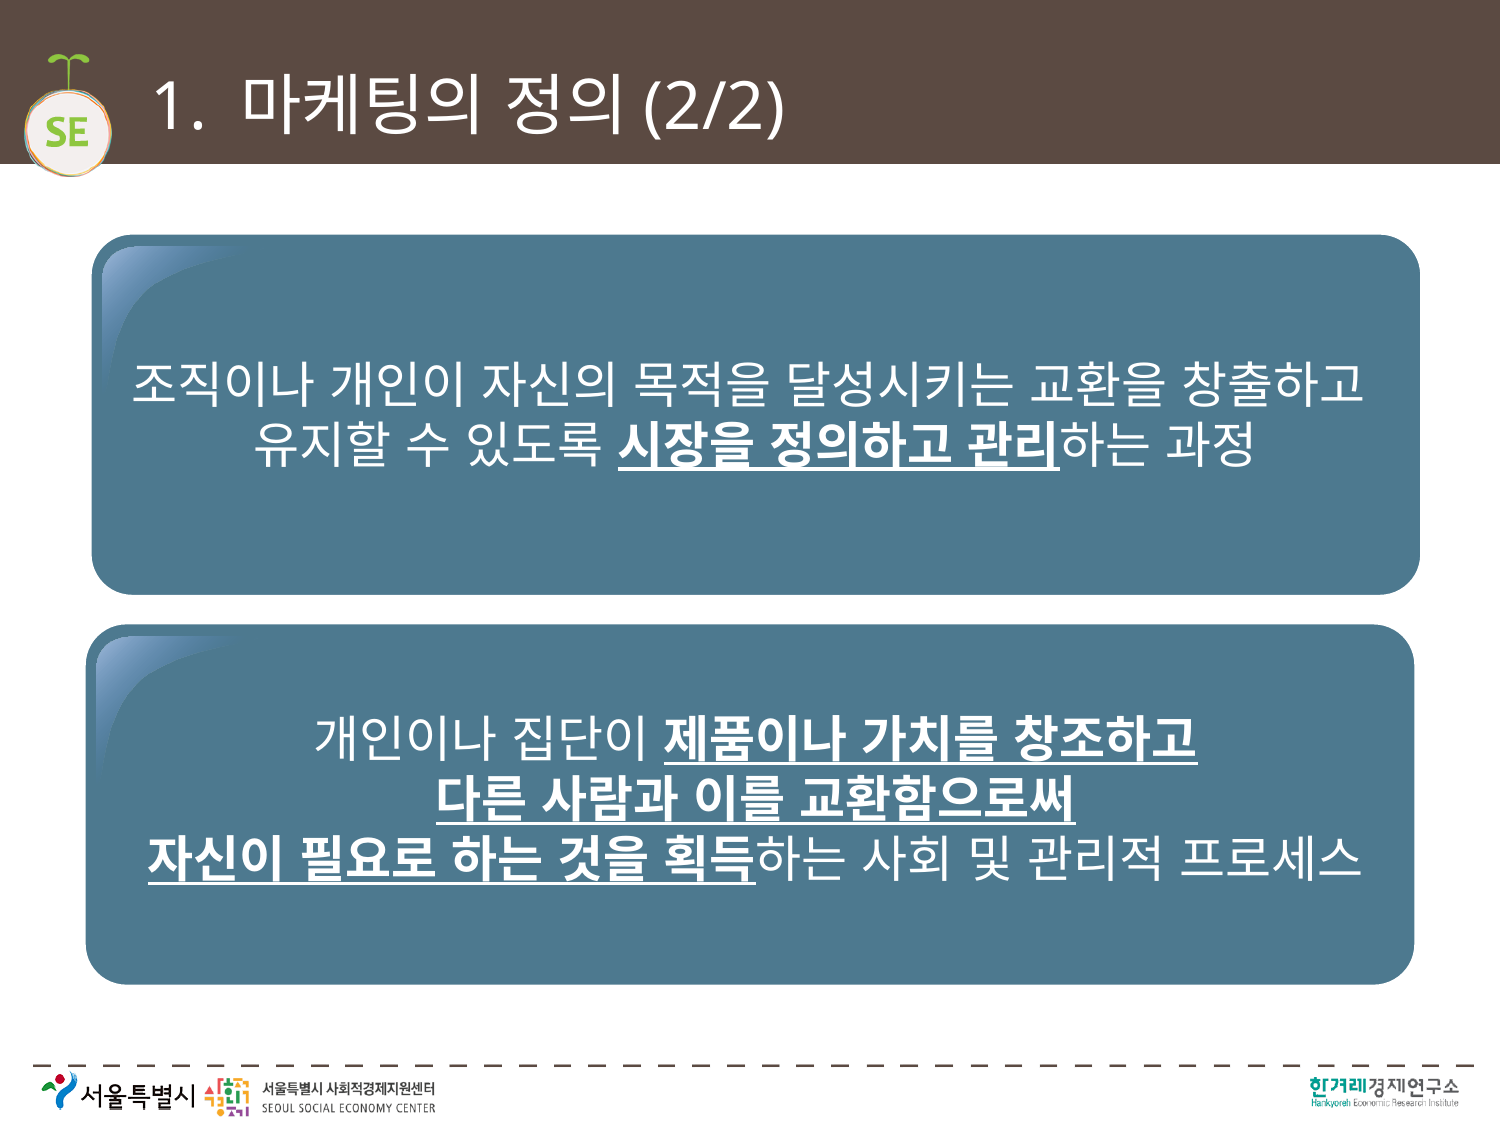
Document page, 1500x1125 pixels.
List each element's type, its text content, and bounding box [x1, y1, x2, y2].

text_box [88, 231, 1424, 598]
text_box [82, 621, 1418, 988]
text_box 개인이나 집단이 제품이나 가치를 창조하고 다른 사람과 이를 교환함으로써 자신이 필요로 하는 것을 획득하는 사회 및 관리적 프로세스 [112, 700, 1400, 895]
text_box [102, 247, 264, 394]
text_box 조직이나 개인이 자신의 목적을 달성시키는 교환을 창출하고 유지할 수 있도록 시장을 정의하고 관리하는 과정 [112, 346, 1400, 481]
text_box [96, 636, 258, 784]
picture [0, 0, 1500, 1125]
title 1. 마케팅의 정의(2/2) [135, 45, 1463, 161]
